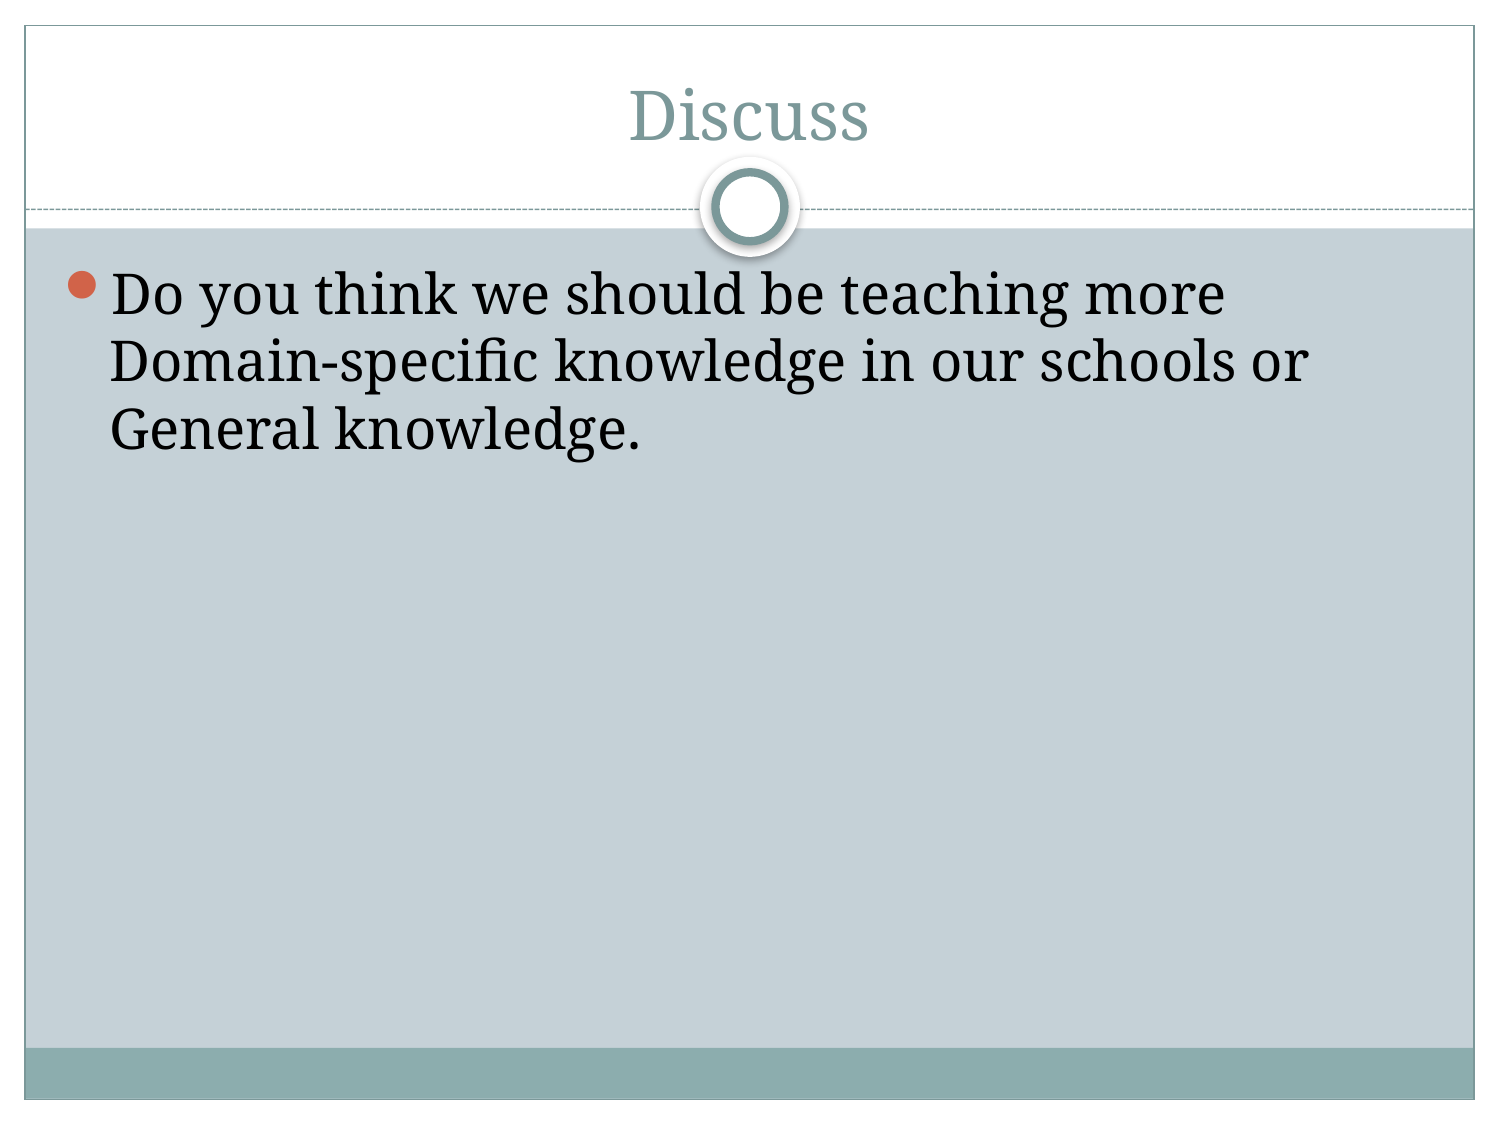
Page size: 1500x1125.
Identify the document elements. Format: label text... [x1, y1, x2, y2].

list Do you think we should be teaching more Domain-specific knowledge in our schools or General knowledge. [49, 250, 1445, 1001]
title Discuss [49, 37, 1450, 162]
